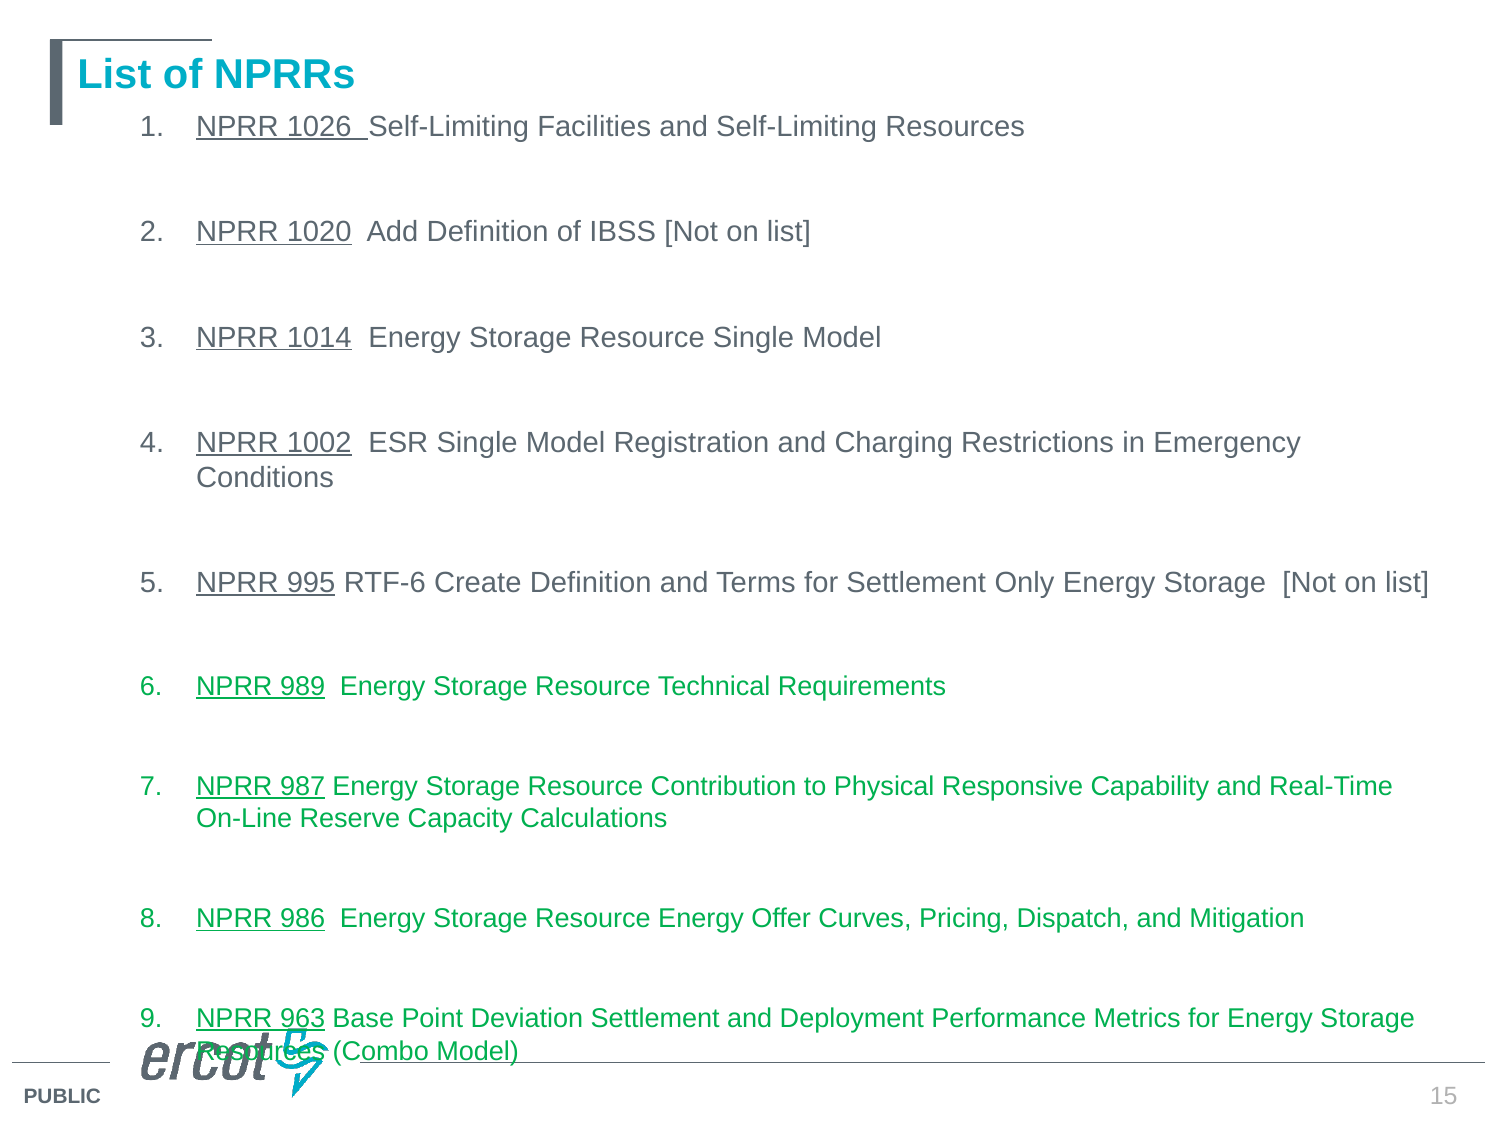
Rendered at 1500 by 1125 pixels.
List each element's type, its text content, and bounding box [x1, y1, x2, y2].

title List of NPRRs [62, 39, 1450, 99]
picture [137, 1025, 332, 1100]
list NPRR 1026 Self-Limiting Facilities and Self-Limiting Resources NPRR 1020 Add Definition of IBSS [Not on list] NPRR 1014 Energy Storage Resource Single Model NPRR 1002 ESR Single Model Registration and Charging Restrictions in Emergency Conditions NPRR 995 RTF-6 Create Definition and Terms for Settlement Only Energy Storage [Not on list] NPRR 989 Energy Storage Resource Technical Requirements NPRR 987 Energy Storage Resource Contribution to Physical Responsive Capability and Real-Time On-Line Reserve Capacity Calculations NPRR 986 Energy Storage Resource Energy Offer Curves, Pricing, Dispatch, and Mitigation NPRR 963 Base Point Deviation Settlement and Deployment Performance Metrics for Energy Storage Resources (Combo Model) NPRR 957 RTF-4 Definition of Energy Storage Resource and Related Registration and Telemetry Requirements [50, 99, 1450, 1025]
slide_number 15 [1400, 1076, 1488, 1113]
